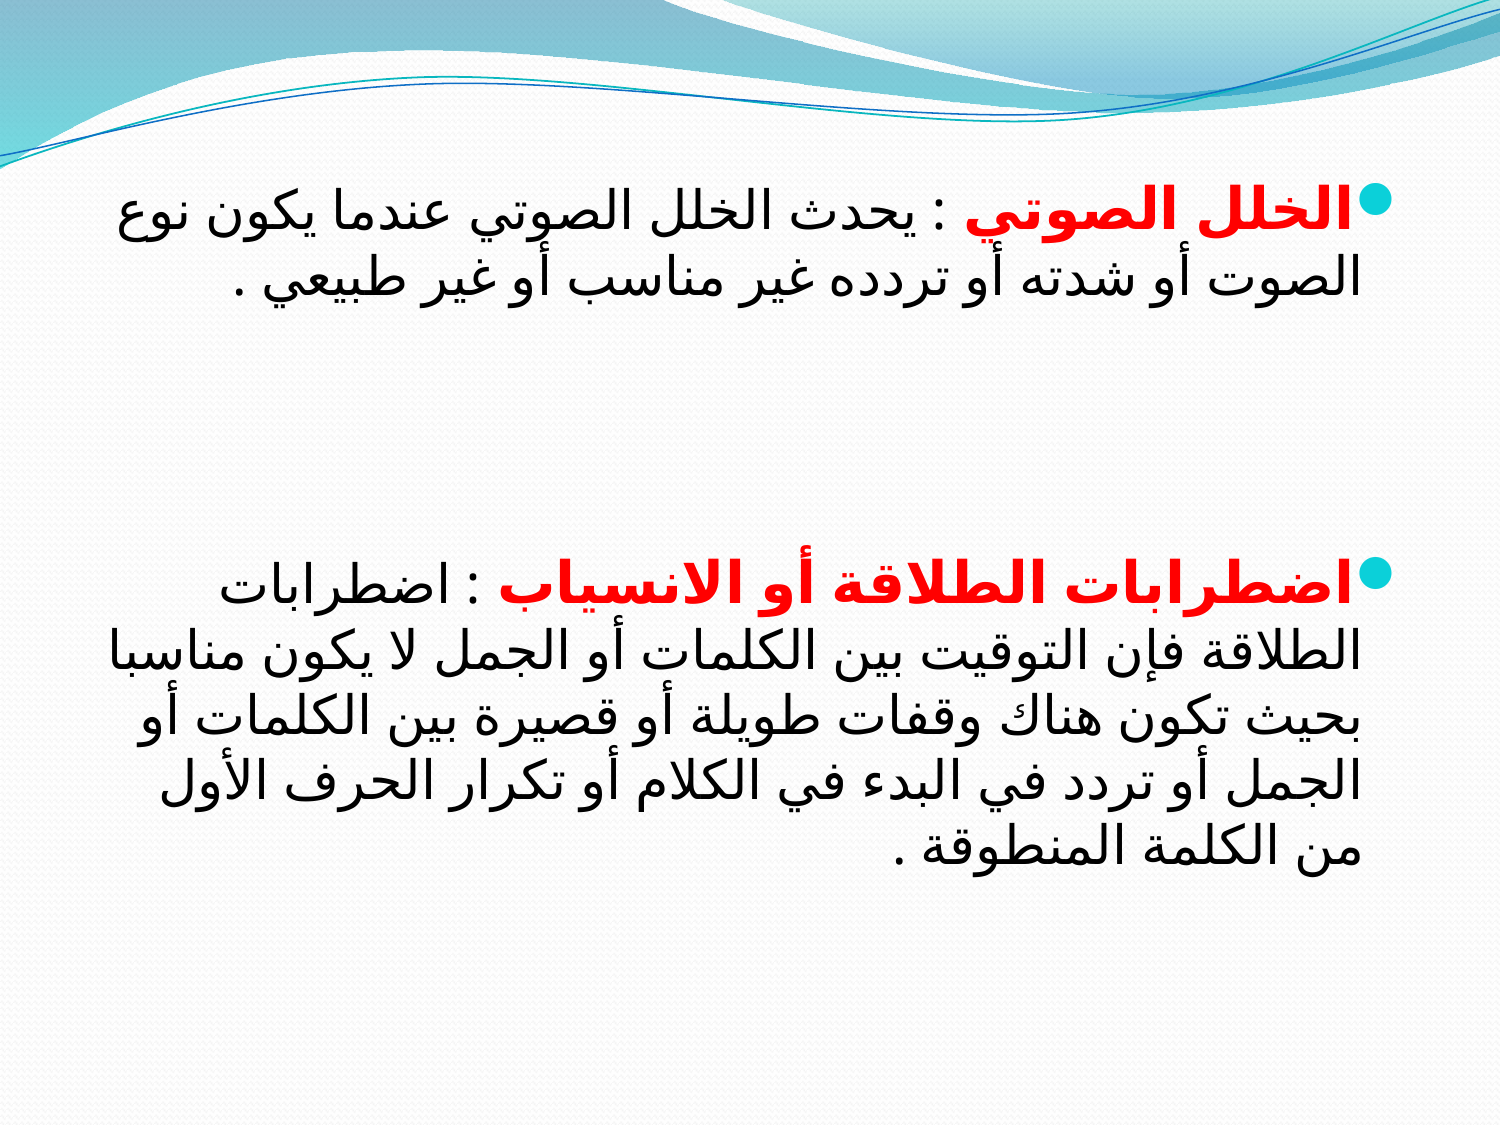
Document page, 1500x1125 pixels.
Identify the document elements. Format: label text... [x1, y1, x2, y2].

list الخلل الصوتي : يحدث الخلل الصوتي عندما يكون نوع الصوت أو شدته أو تردده غير مناسب أو غير طبيعي . اضطرابات الطلاقة أو الانسياب : اضطرابات الطلاقة فإن التوقيت بين الكلمات أو الجمل لا يكون مناسبا بحيث تكون هناك وقفات طويلة أو قصيرة بين الكلمات أو الجمل أو تردد في البدء في الكلام أو تكرار الحرف الأول من الكلمة المنطوقة . [75, 164, 1425, 1038]
